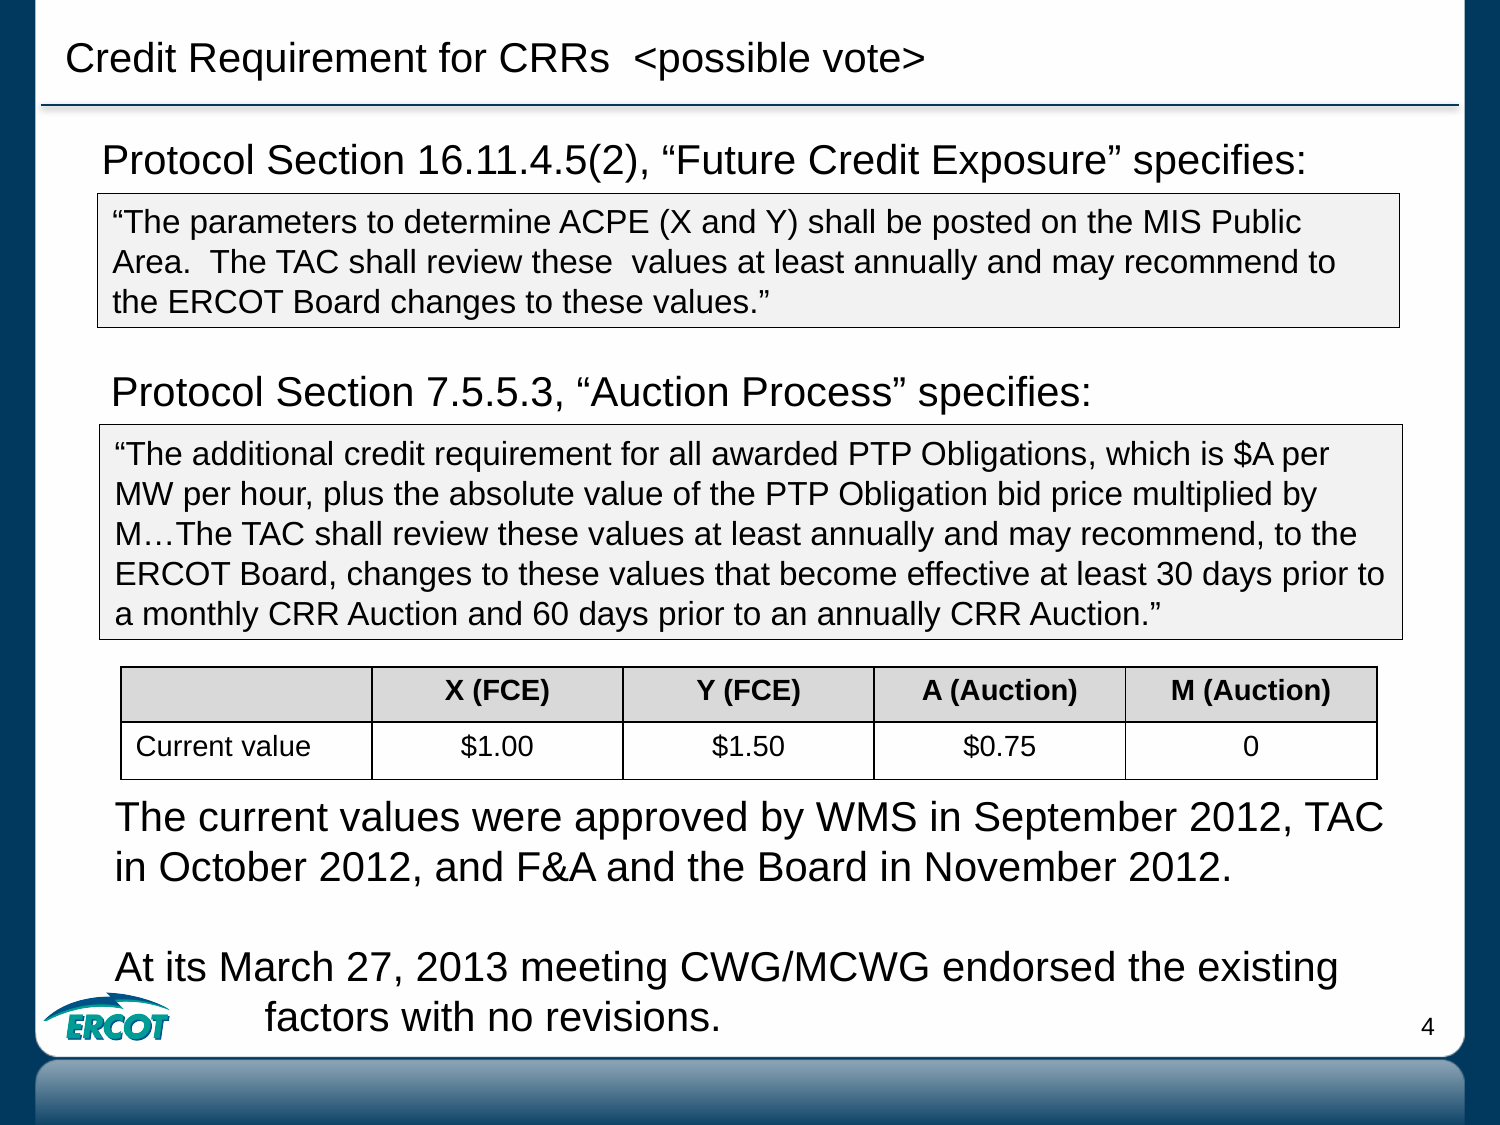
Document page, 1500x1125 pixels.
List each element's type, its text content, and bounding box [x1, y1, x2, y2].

text_box Credit Requirement for CRRs <possible vote> [49, 0, 1488, 111]
table_header M (Auction) [1126, 668, 1376, 721]
table_cell Current value [122, 723, 371, 779]
table_cell $1.00 [373, 723, 622, 779]
table_cell 0 [1126, 723, 1376, 779]
picture [35, 0, 1465, 1125]
table_header A (Auction) [875, 668, 1125, 721]
table_header X (FCE) [373, 668, 622, 721]
table_header Y (FCE) [624, 668, 873, 721]
table_header [122, 668, 371, 721]
table_cell $1.50 [624, 723, 873, 779]
text_box “The additional credit requirement for all awarded PTP Obligations, which is $A per MW per hour, plus the absolute value of the PTP Obligation bid price multiplied by M…The TAC shall review these values at least annually and may recommend, to the ERCOT Board, changes to these values that become effective at least 30 days prior to a monthly CRR Auction and 60 days prior to an annually CRR Auction.” [99, 424, 1403, 640]
text_box The current values were approved by WMS in September 2012, TAC in October 2012, and F&A and the Board in November 2012. At its March 27, 2013 meeting CWG/MCWG endorsed the existing factors with no revisions. [99, 782, 1438, 1048]
table_cell $0.75 [875, 723, 1125, 779]
text_box Protocol Section 16.11.4.5(2), “Future Credit Exposure” specifies: [86, 125, 1425, 190]
text_box “The parameters to determine ACPE (X and Y) shall be posted on the MIS Public Area. The TAC shall review these values at least annually and may recommend to the ERCOT Board changes to these values.” [97, 193, 1400, 328]
text_box Protocol Section 7.5.5.3, “Auction Process” specifies: [96, 357, 1434, 423]
